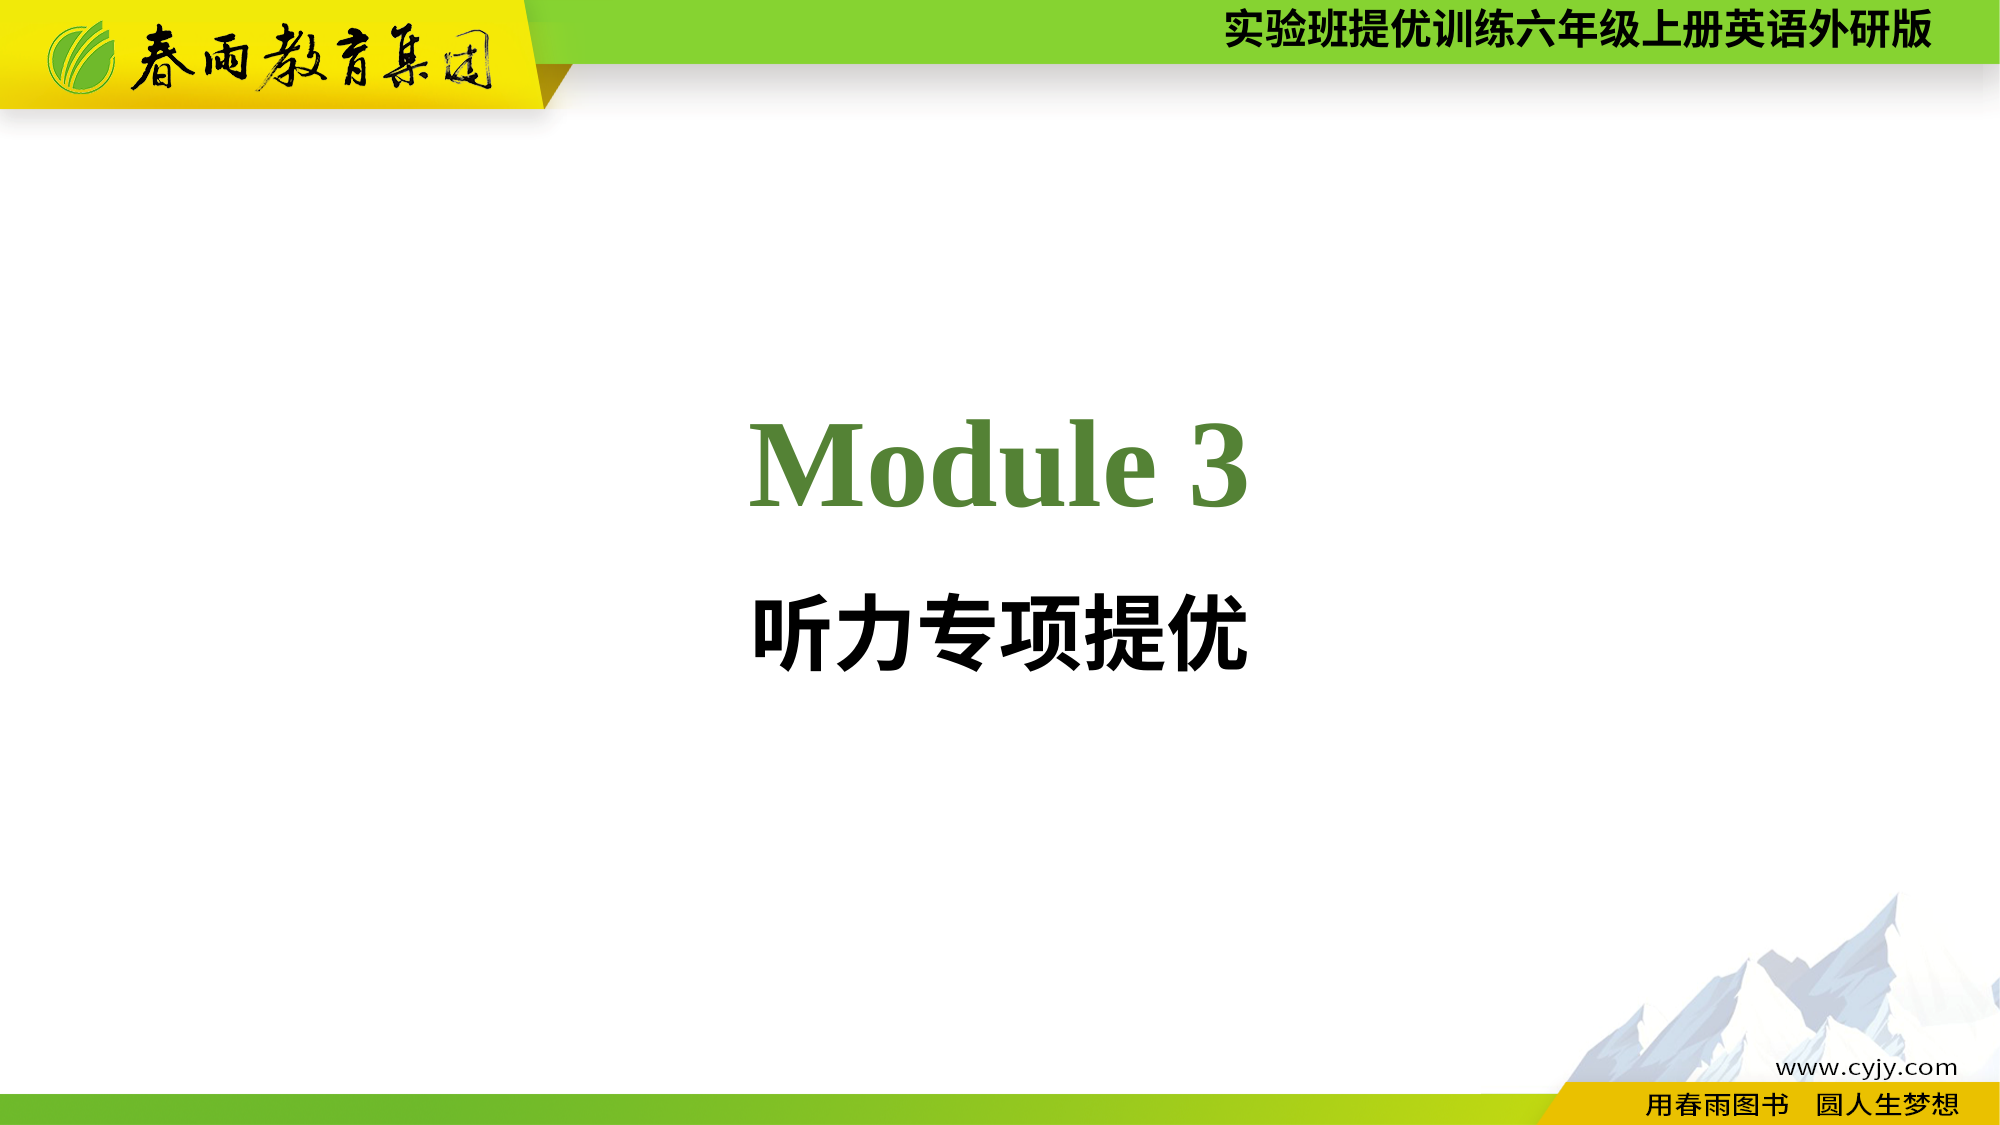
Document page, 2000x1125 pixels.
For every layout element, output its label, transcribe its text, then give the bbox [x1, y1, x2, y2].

picture [0, 0, 2000, 298]
picture [0, 689, 2000, 1125]
text_box Module 3 听力专项提优 [0, 298, 2000, 689]
